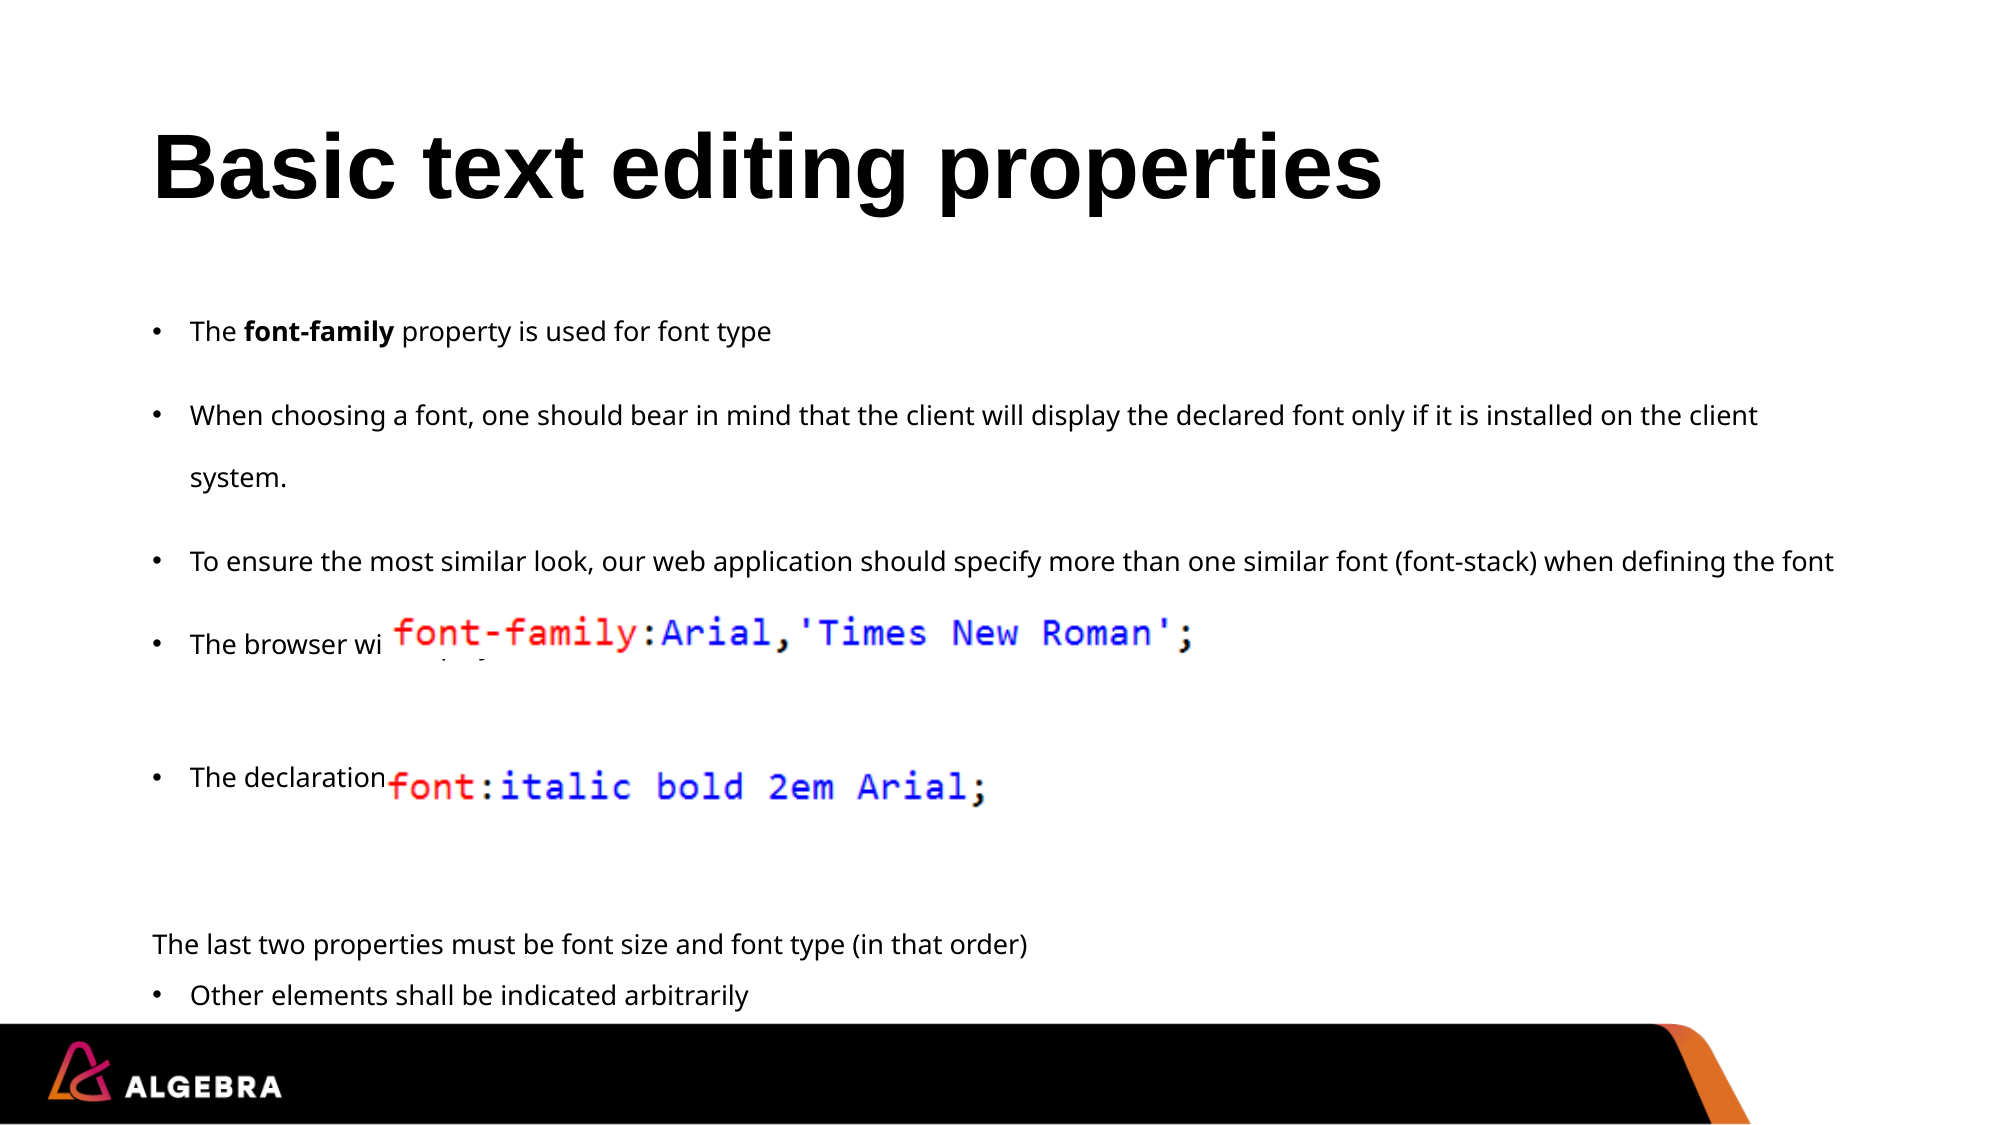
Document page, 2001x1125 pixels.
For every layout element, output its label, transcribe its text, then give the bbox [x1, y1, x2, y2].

picture [384, 763, 992, 817]
title Basic text editing properties [137, 59, 1863, 277]
picture [384, 605, 1202, 659]
list The font-family property is used for font type When choosing a font, one should bear in mind that the client will display the declared font only if it is installed on the client system. To ensure the most similar look, our web application should specify more than one similar font (font-stack) when defining the font The browser will display the first installed font it encounters The declaration of multiple font properties can be abbreviated: The last two properties must be font size and font type (in that order) Other elements shall be indicated arbitrarily [137, 277, 1877, 1029]
picture [0, 1023, 1958, 1125]
